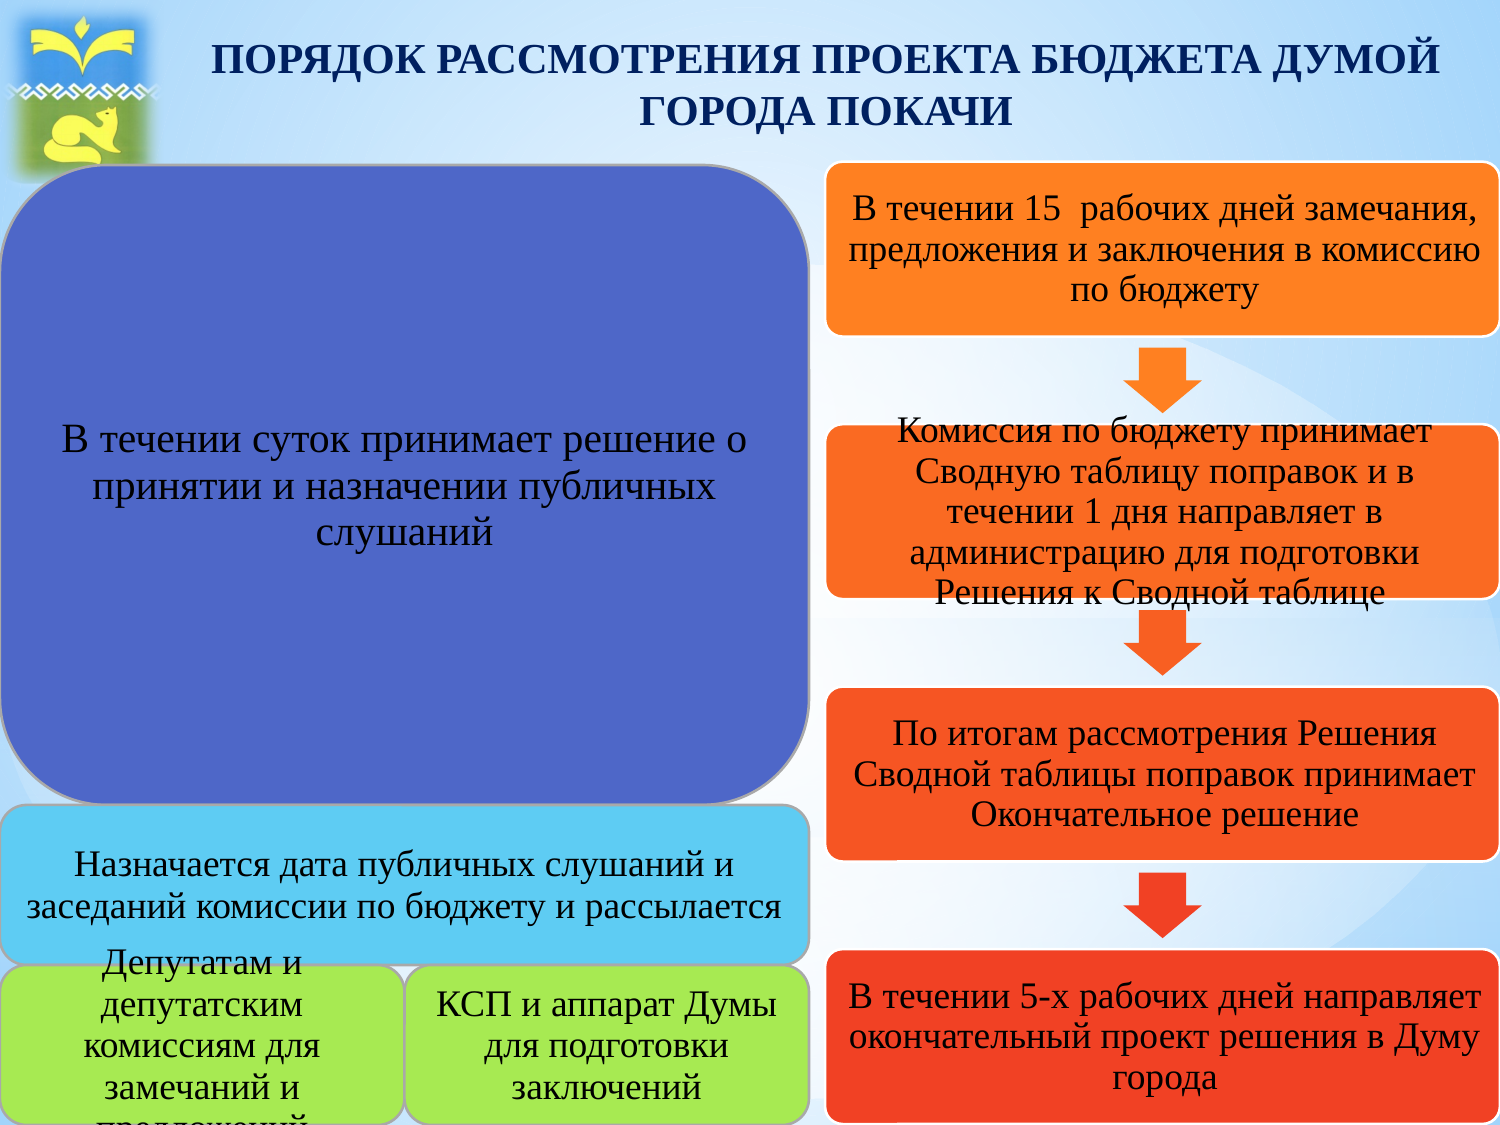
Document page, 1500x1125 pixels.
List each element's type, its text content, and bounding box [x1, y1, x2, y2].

title ПОРЯДОК РАССМОТРЕНИЯ ПРОЕКТА БЮДЖЕТА ДУМОЙ ГОРОДА ПОКАЧИ [169, 23, 1500, 142]
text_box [824, 160, 1500, 1125]
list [0, 164, 810, 1125]
picture [0, 0, 165, 164]
